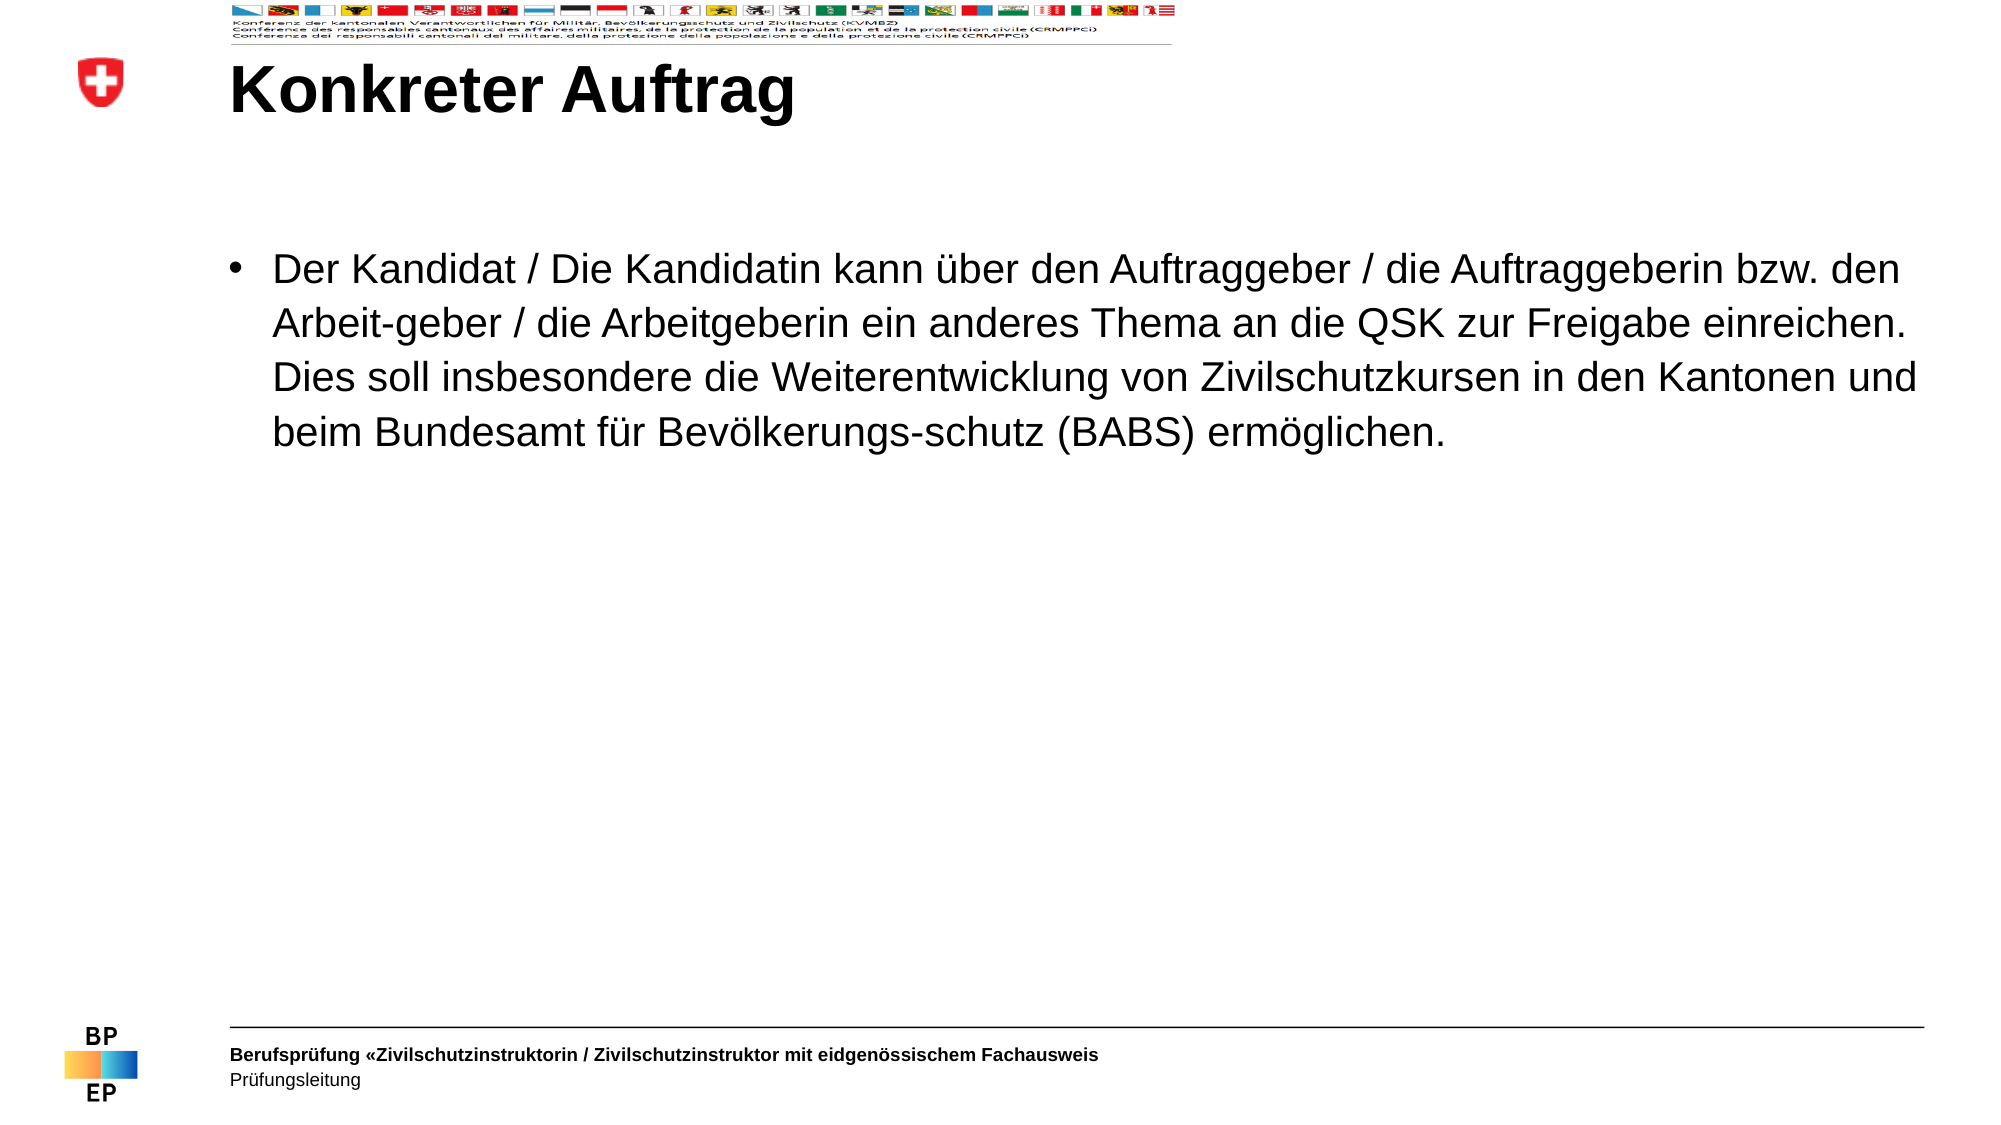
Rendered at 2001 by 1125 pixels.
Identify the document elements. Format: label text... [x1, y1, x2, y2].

picture [229, 4, 1175, 46]
footer Berufsprüfung «Zivilschutzinstruktorin / Zivilschutzinstruktor mit eidgenössischem Fachausweis Prüfungsleitung [229, 1040, 1177, 1088]
title Konkreter Auftrag [229, 50, 1922, 199]
picture [61, 1021, 140, 1106]
list Der Kandidat / Die Kandidatin kann über den Auftraggeber / die Auftraggeberin bzw. den Arbeit-geber / die Arbeitgeberin ein anderes Thema an die QSK zur Freigabe einreichen. Dies soll insbesondere die Weiterentwicklung von Zivilschutzkursen in den Kantonen und beim Bundesamt für Bevölkerungs-schutz (BABS) ermöglichen. [228, 237, 1922, 981]
